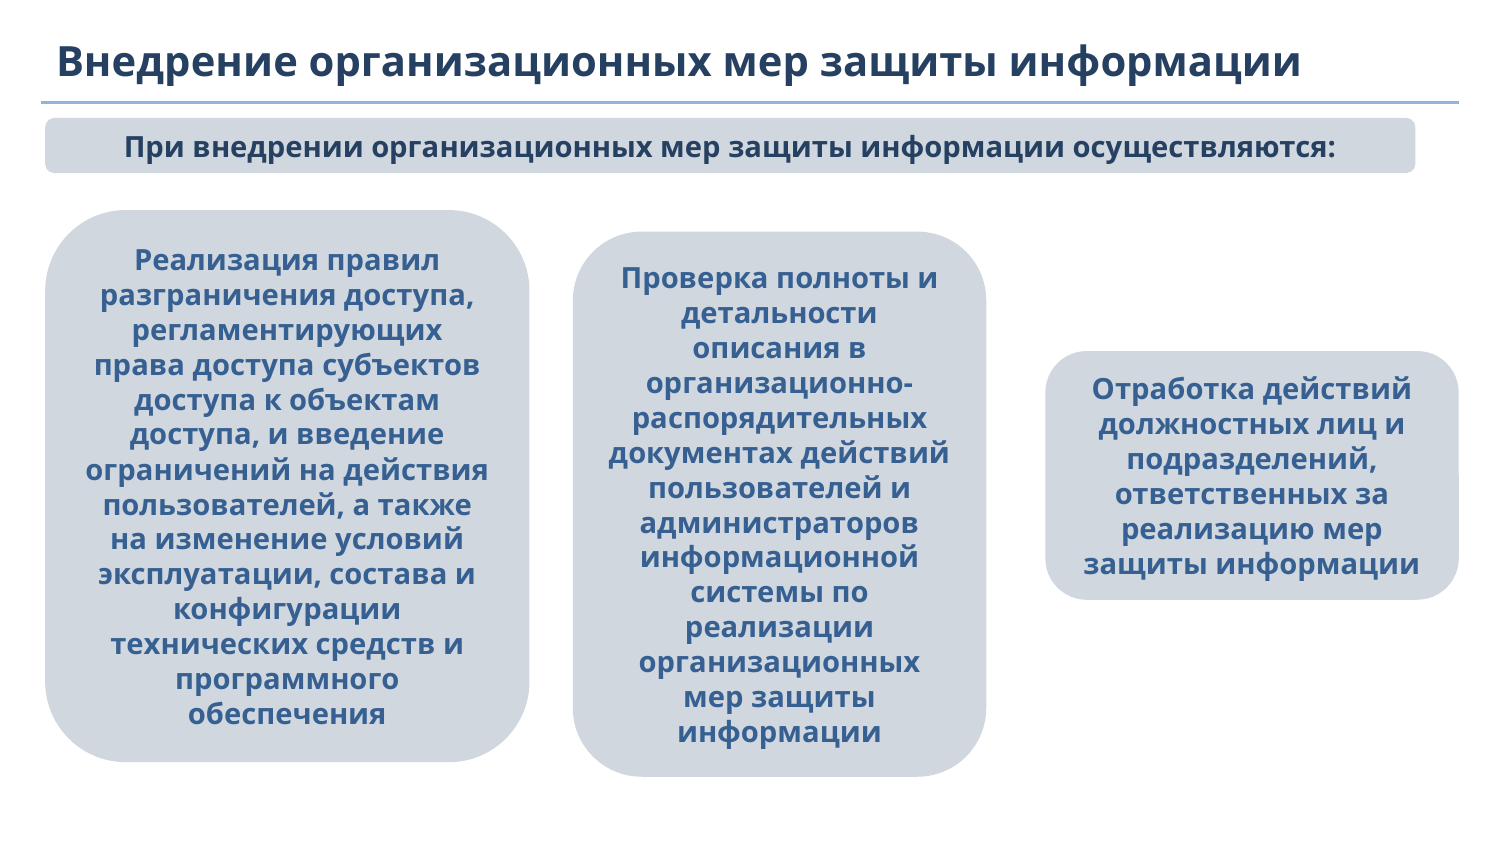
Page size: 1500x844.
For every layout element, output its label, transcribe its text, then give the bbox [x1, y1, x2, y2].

text_box При внедрении организационных мер защиты информации осуществляются: [45, 117, 1416, 174]
text_box Проверка полноты и детальности описания в организационно-распорядительных документах действий пользователей и администраторов информационной системы по реализации организационных мер защиты информации [572, 231, 987, 777]
text_box Внедрение организационных мер защиты информации [41, 27, 1377, 93]
text_box Реализация правил разграничения доступа, регламентирующих права доступа субъектов доступа к объектам доступа, и введение ограничений на действия пользователей, а также на изменение условий эксплуатации, состава и конфигурации технических средств и программного обеспечения [45, 210, 530, 763]
text_box Отработка действий должностных лиц и подразделений, ответственных за реализацию мер защиты информации [1045, 351, 1459, 600]
